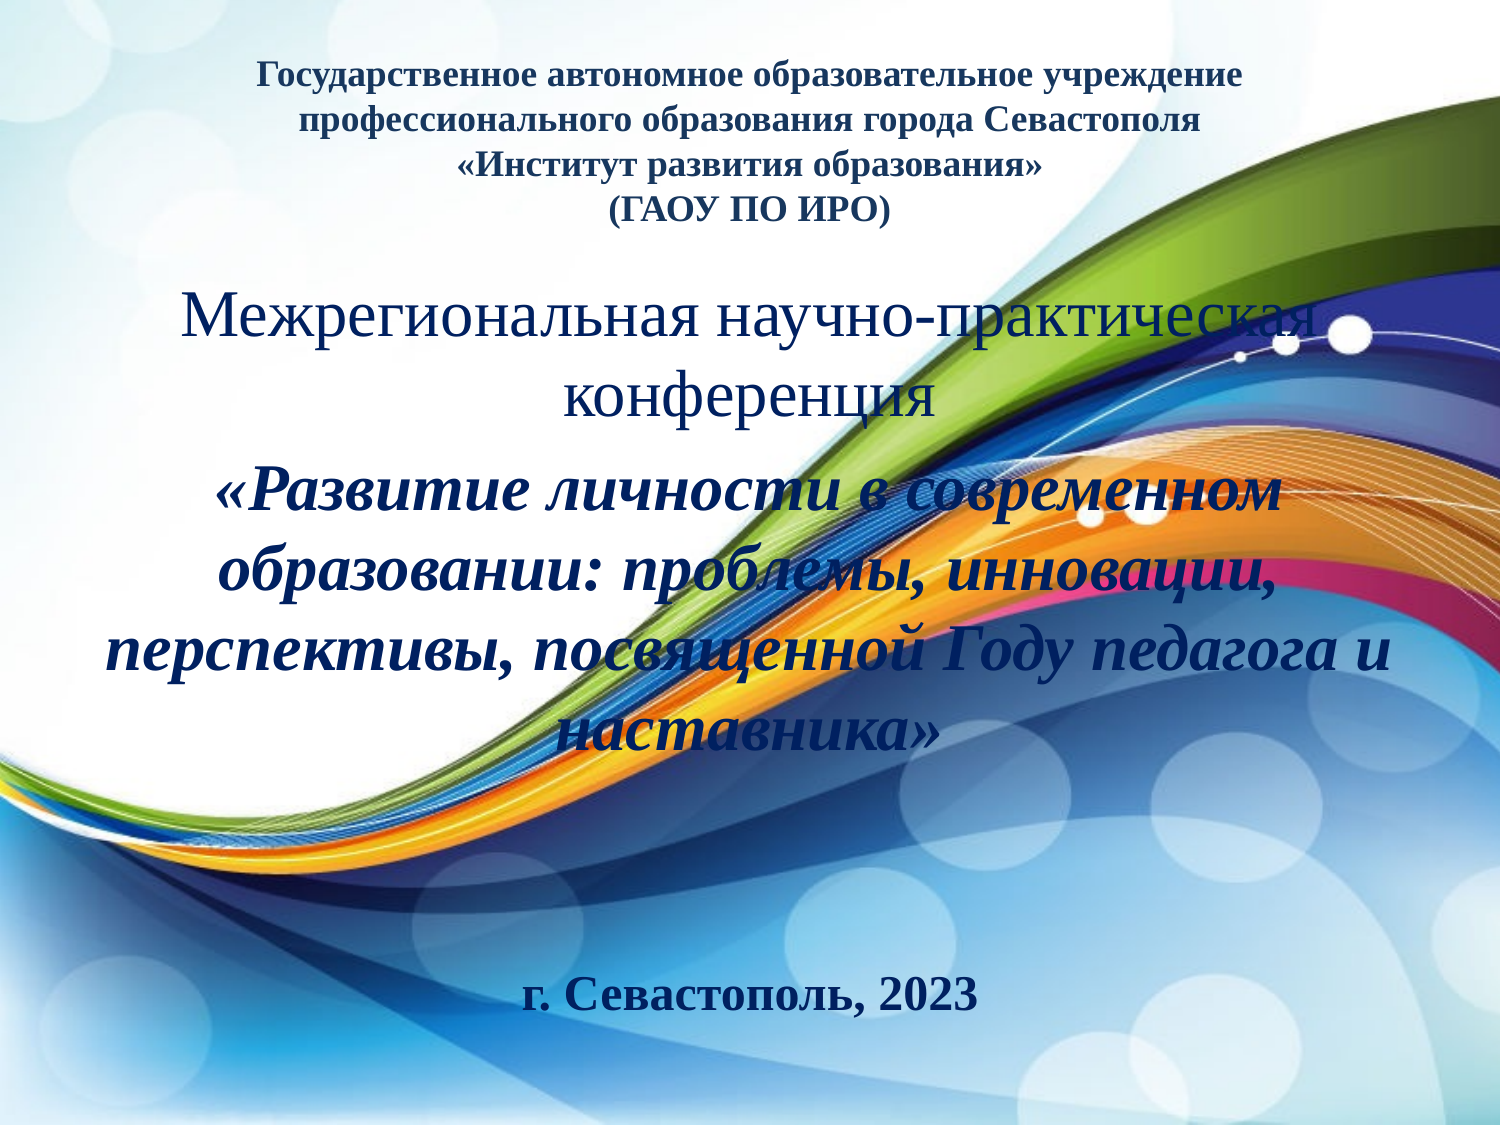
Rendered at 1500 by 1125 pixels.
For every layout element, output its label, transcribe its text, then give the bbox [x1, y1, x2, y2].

list Межрегиональная научно-практическая конференция «Развитие личности в современном образовании: проблемы, инновации, перспективы, посвященной Году педагога и наставника» г. Севастополь, 2023 [75, 262, 1425, 1050]
title Государственное автономное образовательное учреждение профессионального образования города Севастополя «Институт развития образования» (ГАОУ ПО ИРО) [75, 45, 1425, 233]
picture [0, 0, 1500, 1125]
